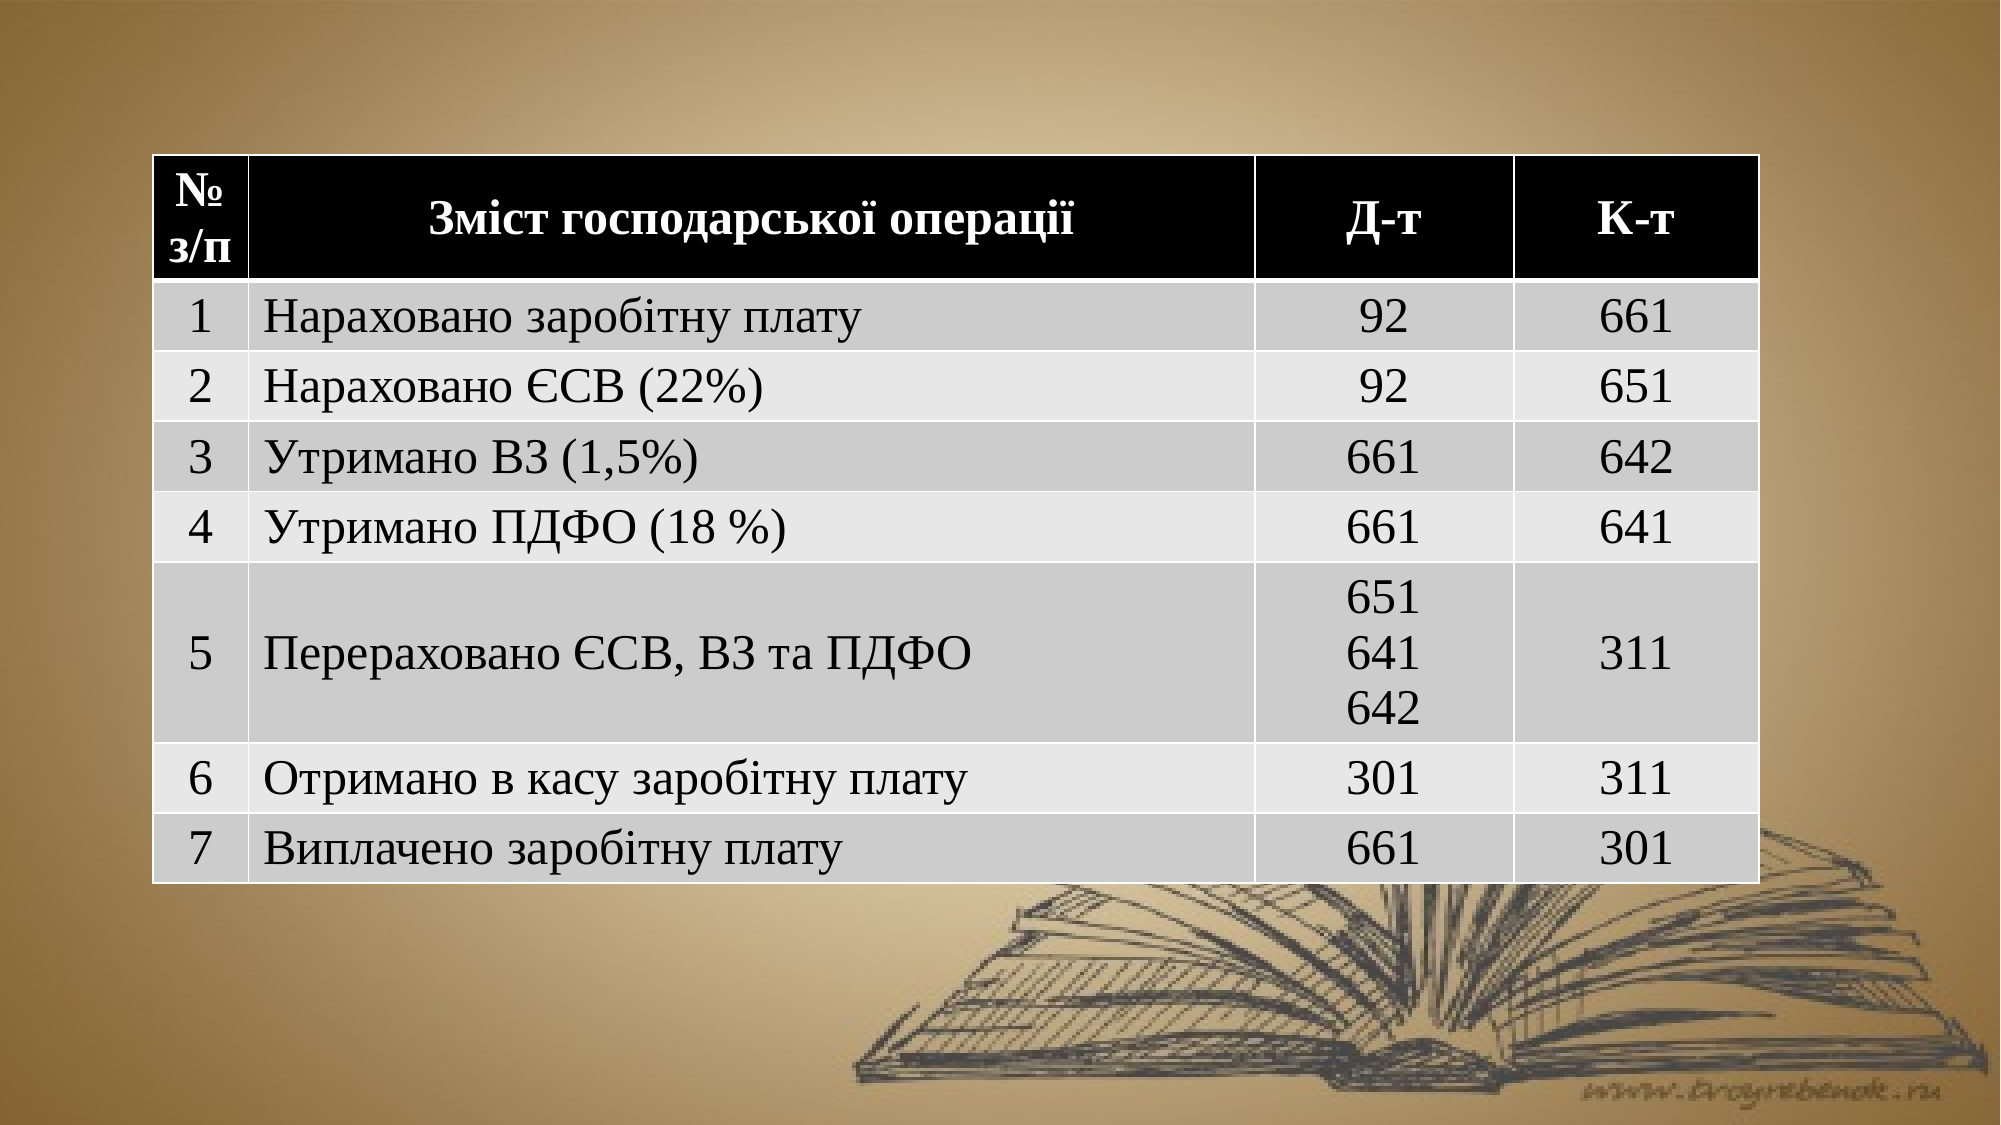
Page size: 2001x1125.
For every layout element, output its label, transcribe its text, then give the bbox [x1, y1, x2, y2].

table_cell 92 [1256, 352, 1513, 420]
table_cell 661 [1256, 422, 1513, 491]
table_cell Нараховано заробітну плату [249, 283, 1254, 350]
table_cell 92 [1256, 283, 1513, 350]
table_cell 651 [1515, 352, 1758, 420]
table_cell 4 [154, 492, 248, 561]
table_cell Утримано ВЗ (1,5%) [249, 422, 1254, 491]
table_cell 641 [1515, 492, 1758, 561]
table_cell 1 [154, 283, 248, 350]
table_header № з/п [154, 156, 248, 278]
table_cell 301 [1256, 744, 1513, 812]
table_cell 661 [1515, 283, 1758, 350]
table_cell 311 [1515, 563, 1758, 742]
table_cell 301 [1515, 814, 1758, 882]
picture [0, 0, 2001, 1125]
table_cell 661 [1256, 814, 1513, 882]
table_header Зміст господарської операції [249, 156, 1254, 278]
table_cell 5 [154, 563, 248, 742]
table_cell 651 641 642 [1256, 563, 1513, 742]
table_cell 6 [154, 744, 248, 812]
table_header Д-т [1256, 156, 1513, 278]
table_header К-т [1515, 156, 1758, 278]
table_cell Утримано ПДФО (18 %) [249, 492, 1254, 561]
table_cell Перераховано ЄСВ, ВЗ та ПДФО [249, 563, 1254, 742]
table_cell 2 [154, 352, 248, 420]
table_cell 3 [154, 422, 248, 491]
table_cell Отримано в касу заробітну плату [249, 744, 1254, 812]
table_cell Нараховано ЄСВ (22%) [249, 352, 1254, 420]
table_cell 311 [1515, 744, 1758, 812]
table_cell 661 [1256, 492, 1513, 561]
table_cell 642 [1515, 422, 1758, 491]
table_cell 7 [154, 814, 248, 882]
table_cell Виплачено заробітну плату [249, 814, 1254, 882]
